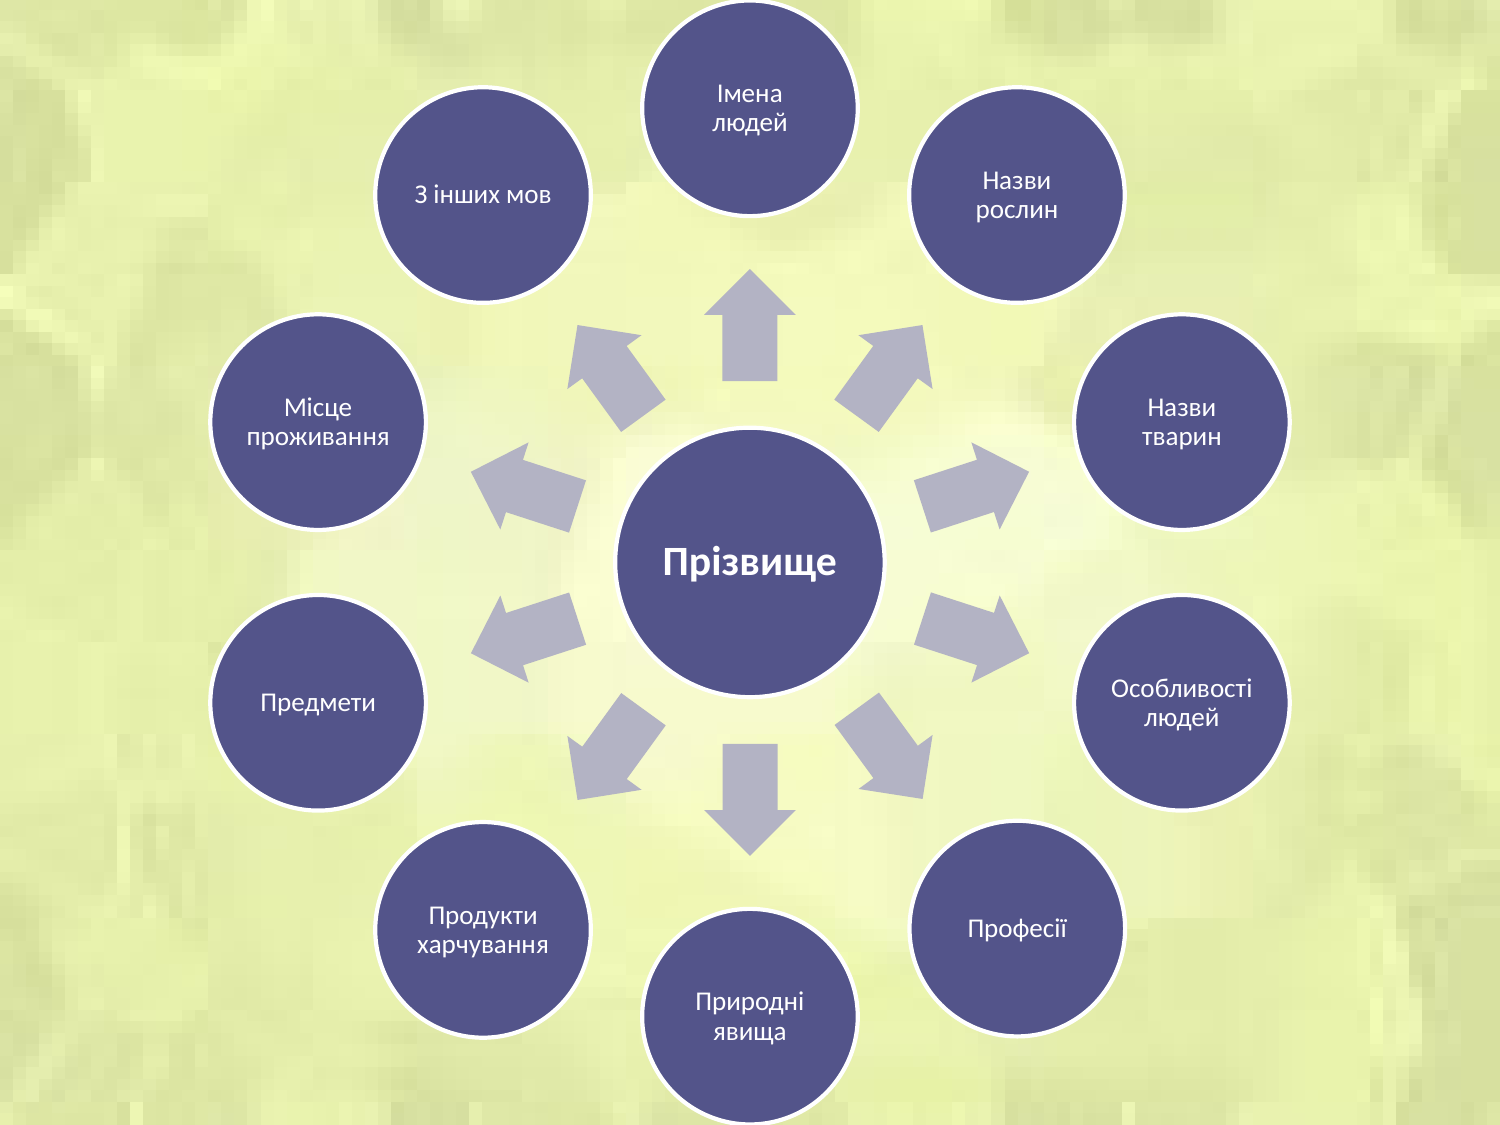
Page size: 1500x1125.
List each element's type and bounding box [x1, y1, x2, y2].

text_box [0, 0, 1500, 1125]
